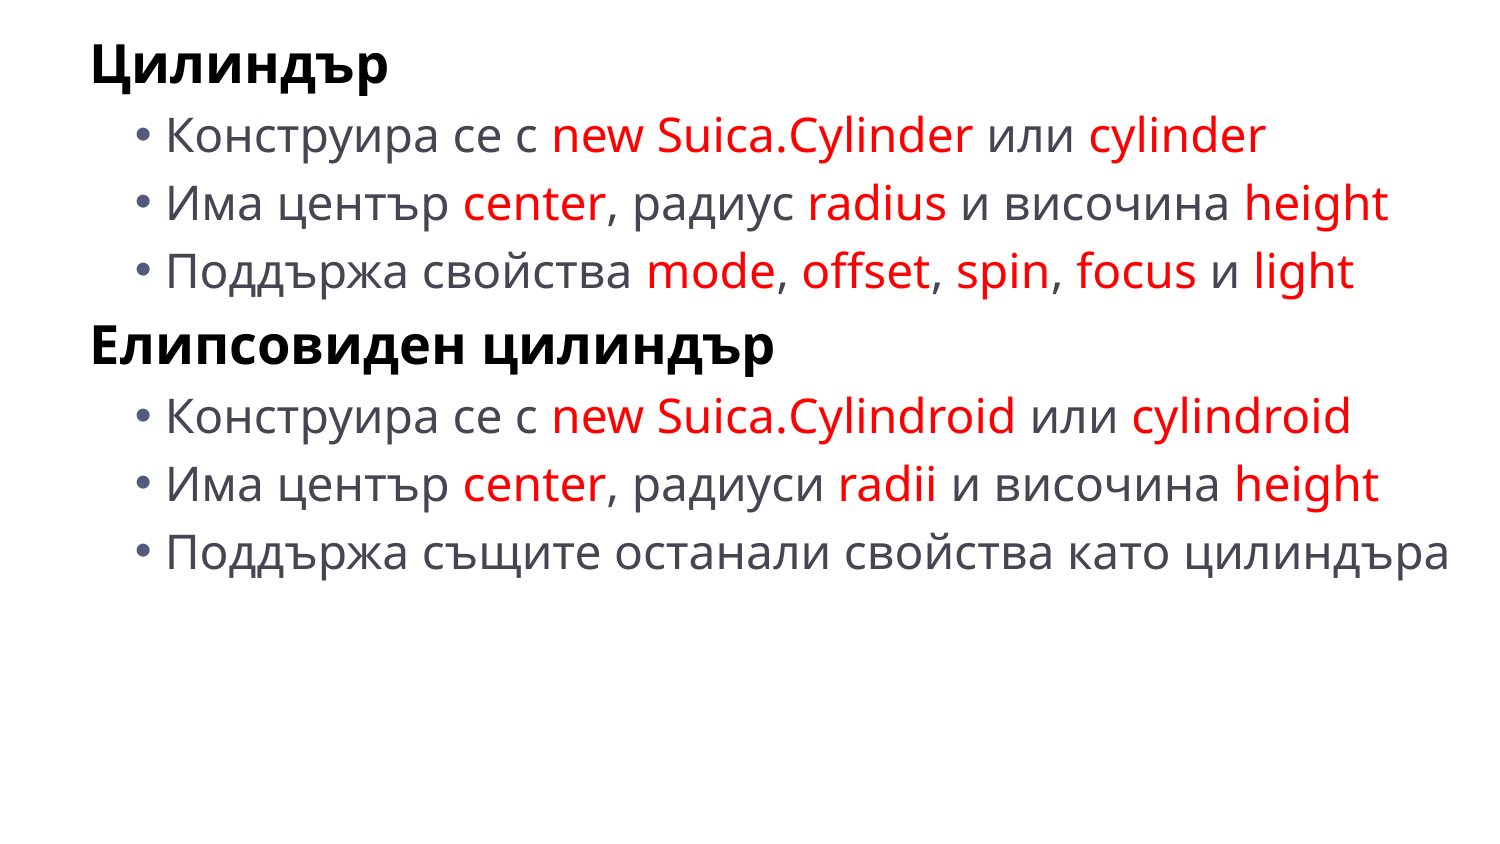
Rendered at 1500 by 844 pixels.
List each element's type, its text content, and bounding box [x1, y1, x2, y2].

list Цилиндър Конструира се с new Suica.Cylinder или cylinder Има център center, радиус radius и височина height Поддържа свойства mode, offset, spin, focus и light Елипсовиден цилиндър Конструира се с new Suica.Cylindroid или cylindroid Има център center, радиуси radii и височина height Поддържа същите останали свойства като цилиндъра [75, 21, 1475, 835]
